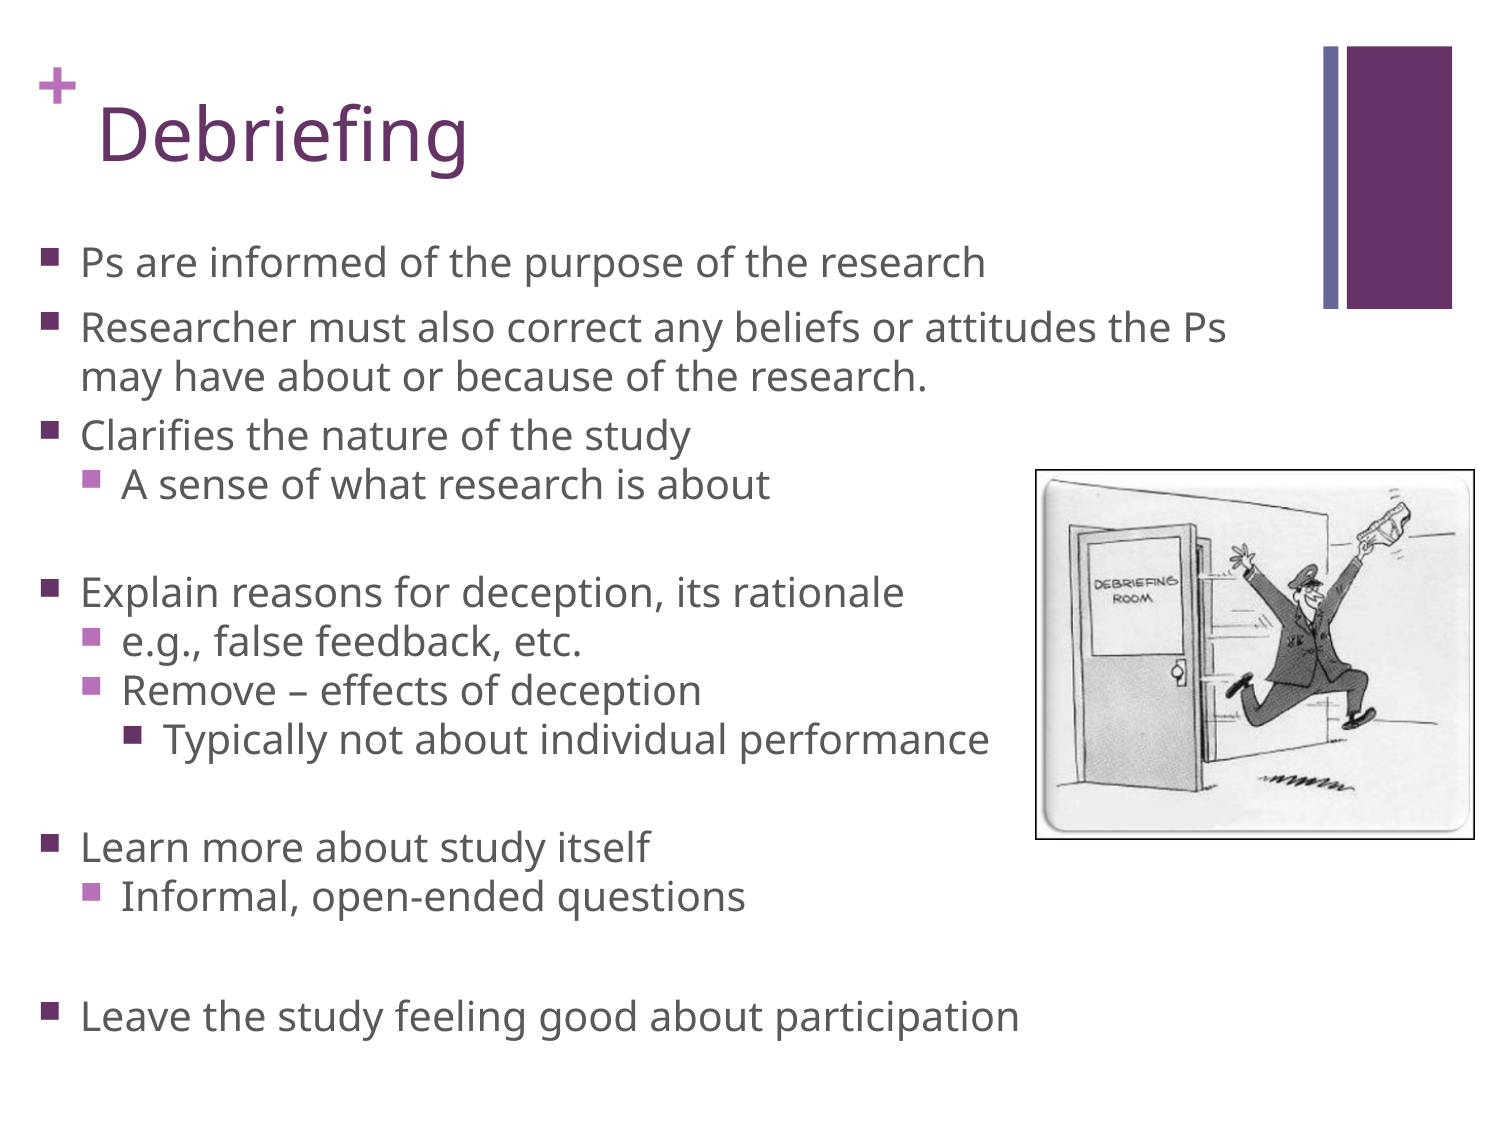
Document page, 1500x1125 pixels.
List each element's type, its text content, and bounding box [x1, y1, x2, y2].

title Debriefing [81, 79, 1322, 228]
list Ps are informed of the purpose of the research Researcher must also correct any beliefs or attitudes the Ps may have about or because of the research. Clarifies the nature of the study A sense of what research is about Explain reasons for deception, its rationale e.g., false feedback, etc. Remove – effects of deception Typically not about individual performance Learn more about study itself Informal, open-ended questions Leave the study feeling good about participation [23, 228, 1322, 1058]
picture [1034, 469, 1475, 841]
